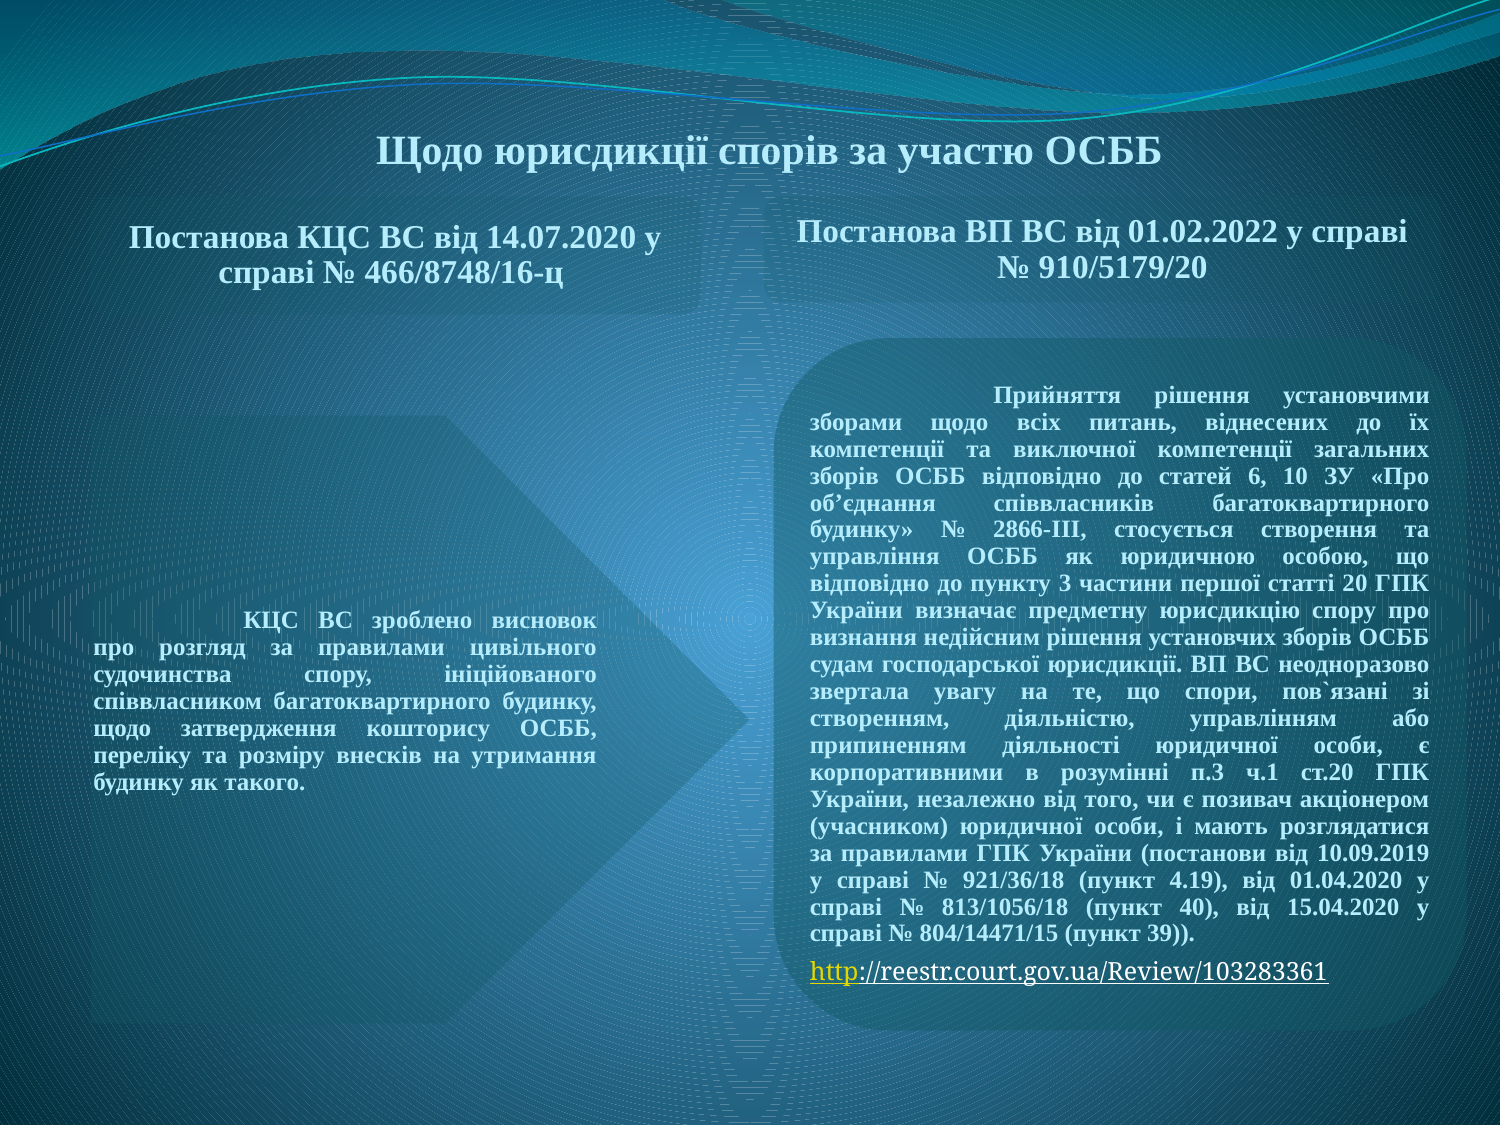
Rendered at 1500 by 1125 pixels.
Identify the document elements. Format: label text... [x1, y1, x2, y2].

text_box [773, 337, 1468, 1031]
text_box Щодо юрисдикції спорів за участю ОСББ [100, 54, 1442, 173]
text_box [89, 195, 702, 315]
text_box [90, 337, 751, 1102]
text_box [763, 195, 1442, 339]
